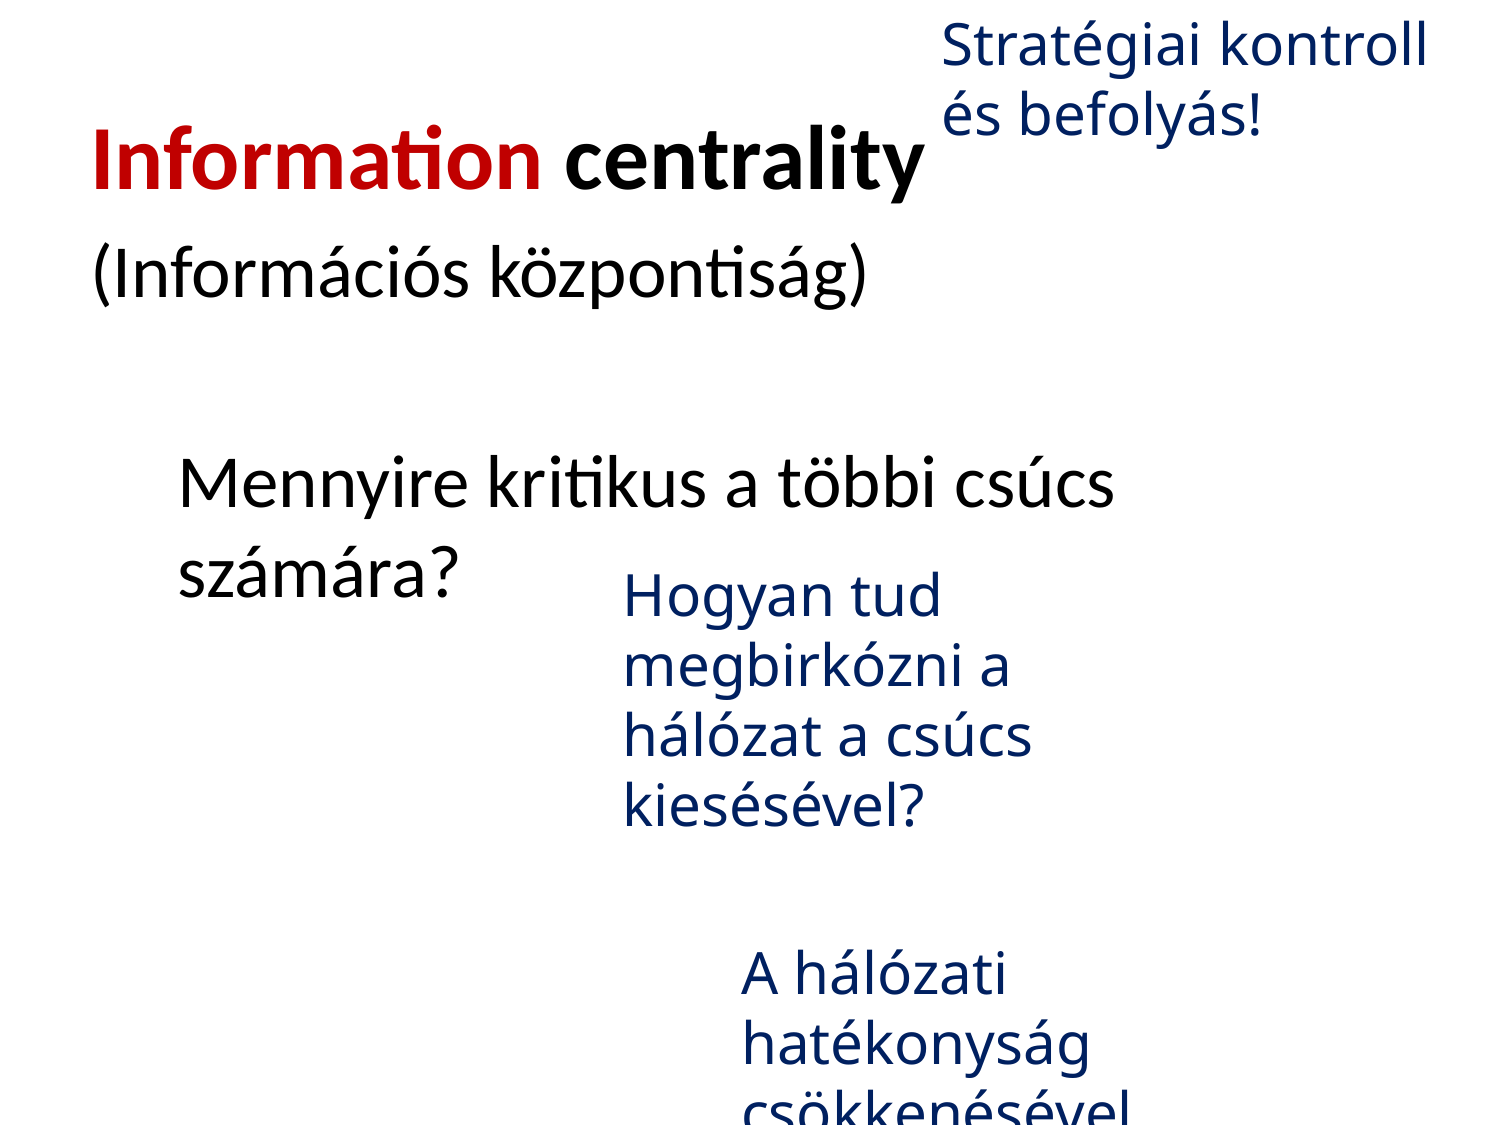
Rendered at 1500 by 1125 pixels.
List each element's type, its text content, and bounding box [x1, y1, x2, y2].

list Information centrality (Információs központiság) Mennyire kritikus a többi csúcs számára? [75, 90, 1425, 1005]
text_box Hogyan tud megbirkózni a hálózat a csúcs kiesésével? [608, 550, 1158, 846]
text_box A hálózati hatékonyság csökkenésével mérhető [726, 928, 1282, 1125]
text_box Stratégiai kontroll és befolyás! [927, 1, 1500, 155]
